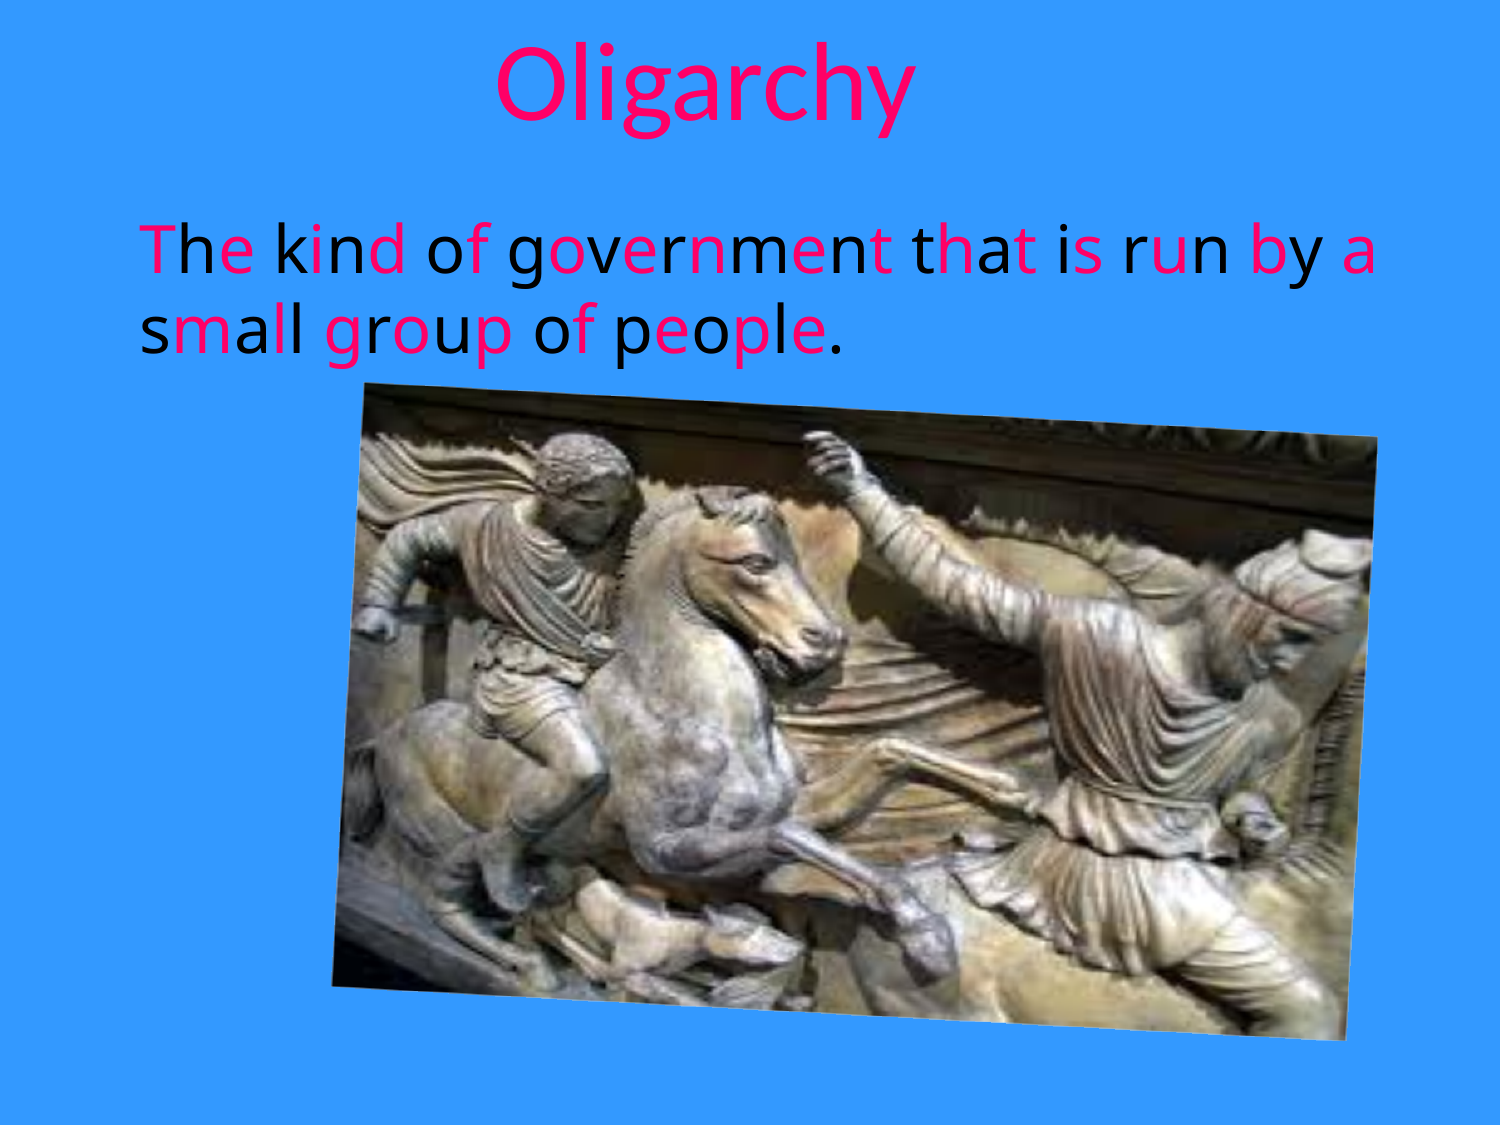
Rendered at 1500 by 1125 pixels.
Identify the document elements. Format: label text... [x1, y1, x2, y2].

text_box The kind of government that is run by a small group of people. [124, 199, 1400, 375]
picture [333, 383, 1377, 1040]
title Oligarchy [399, 0, 1013, 151]
